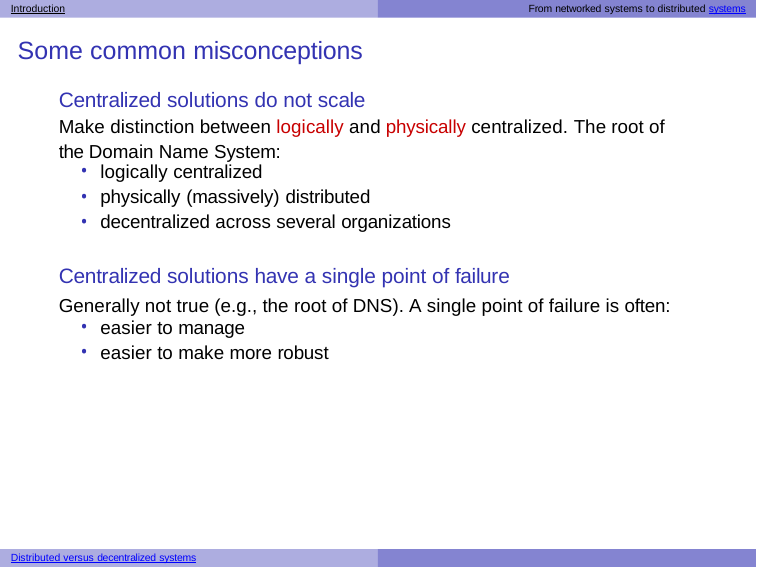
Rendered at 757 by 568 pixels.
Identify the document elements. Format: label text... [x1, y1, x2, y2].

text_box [0, 548, 757, 568]
text_box Centralized solutions do not scale Make distinction between logically and physically centralized. The root of the Domain Name System: logically centralized physically (massively) distributed decentralized across several organizations Centralized solutions have a single point of failure Generally not true (e.g., the root of DNS). A single point of failure is often: easier to manage easier to make more robust [50, 81, 697, 364]
text_box Introduction From networked systems to distributed systems [8, 0, 748, 15]
title Some common misconceptions [15, 32, 418, 130]
